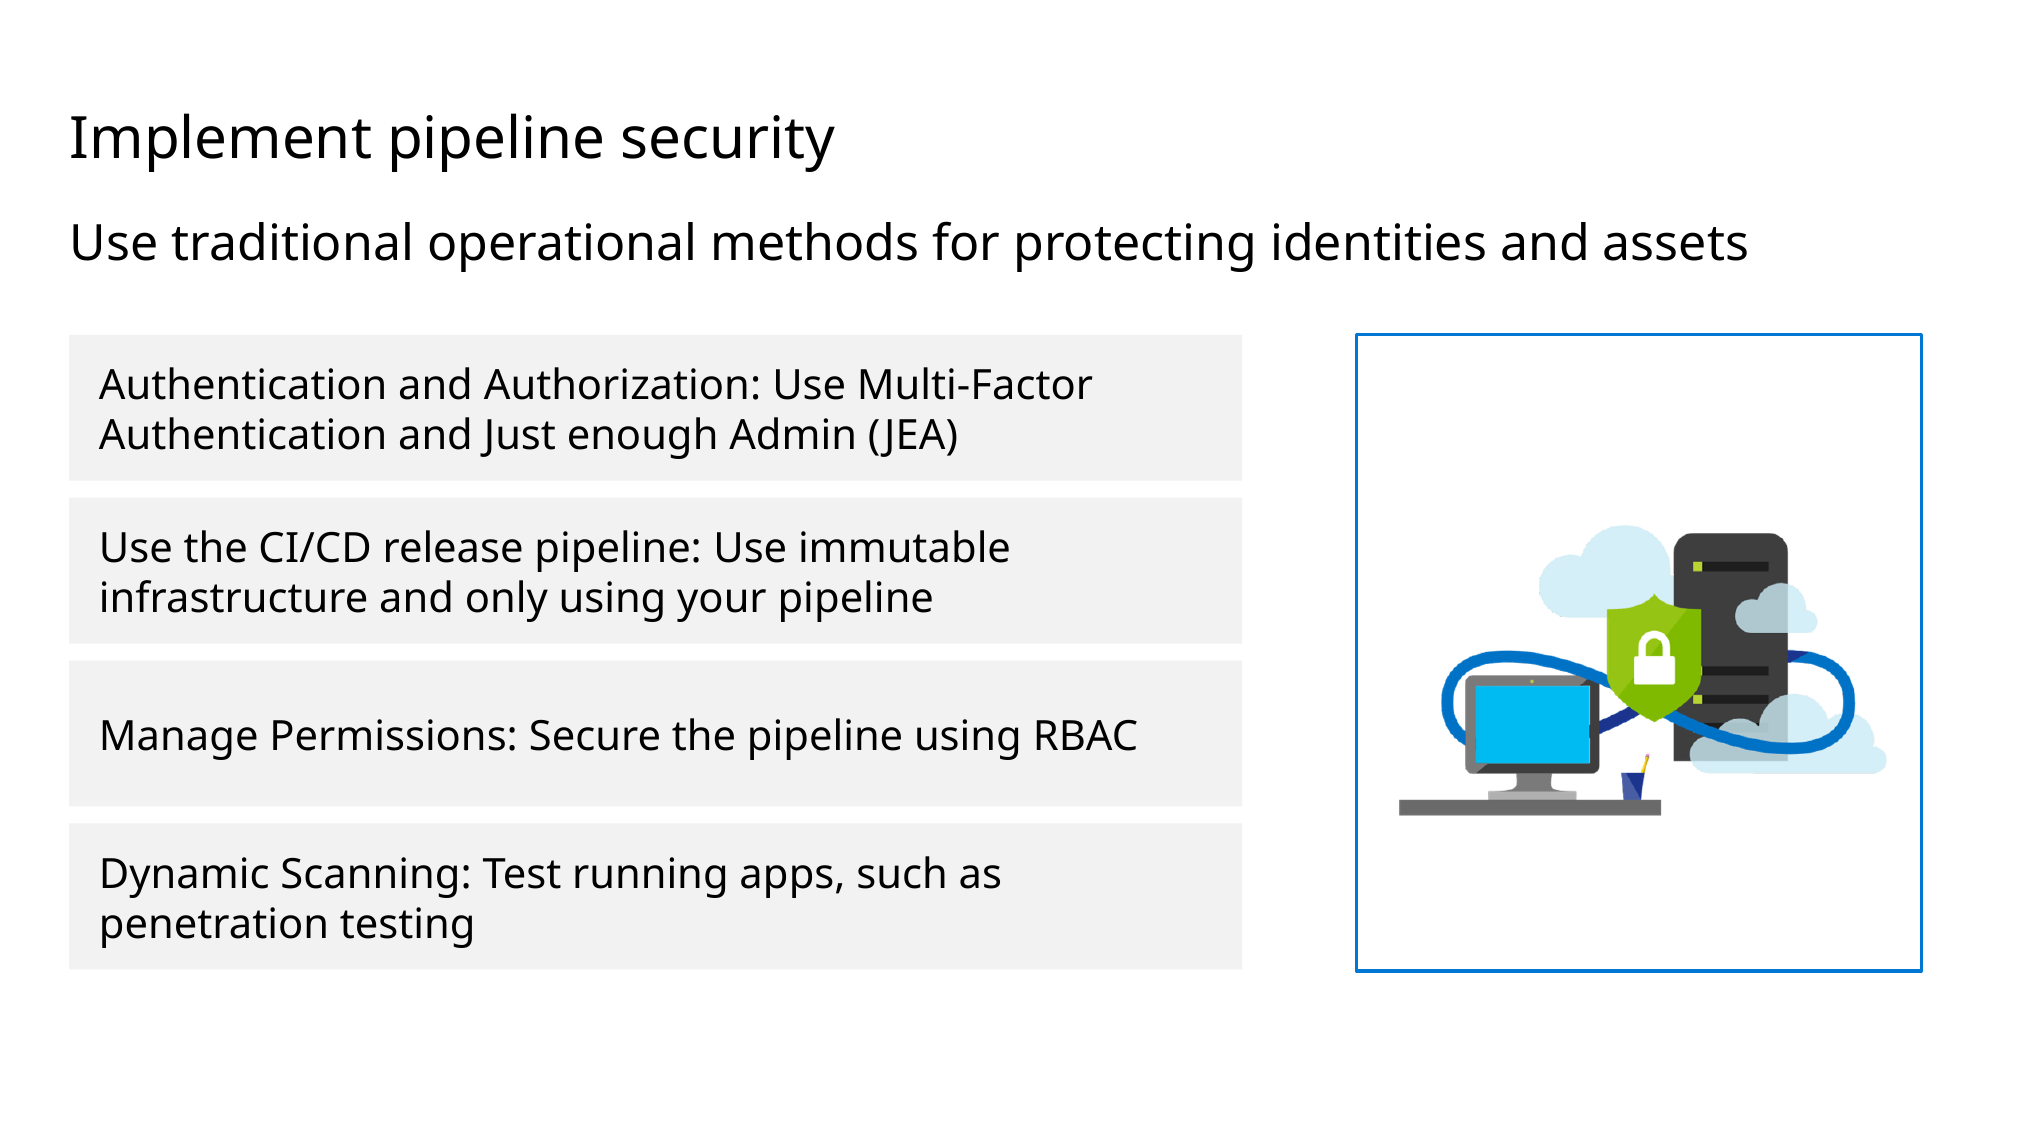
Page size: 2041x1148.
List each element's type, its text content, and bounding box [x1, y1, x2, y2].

text_box Dynamic Scanning: Test running apps, such as penetration testing [69, 823, 1243, 970]
text_box Use the CI/CD release pipeline: Use immutable infrastructure and only using your pipeline [69, 497, 1243, 644]
text_box Use traditional operational methods for protecting identities and assets [69, 210, 1921, 271]
title Implement pipeline security [70, 103, 1969, 172]
picture [1357, 335, 1920, 970]
text_box Manage Permissions: Secure the pipeline using RBAC [69, 660, 1243, 807]
text_box Authentication and Authorization: Use Multi-Factor Authentication and Just enough Admin (JEA) [69, 334, 1243, 481]
